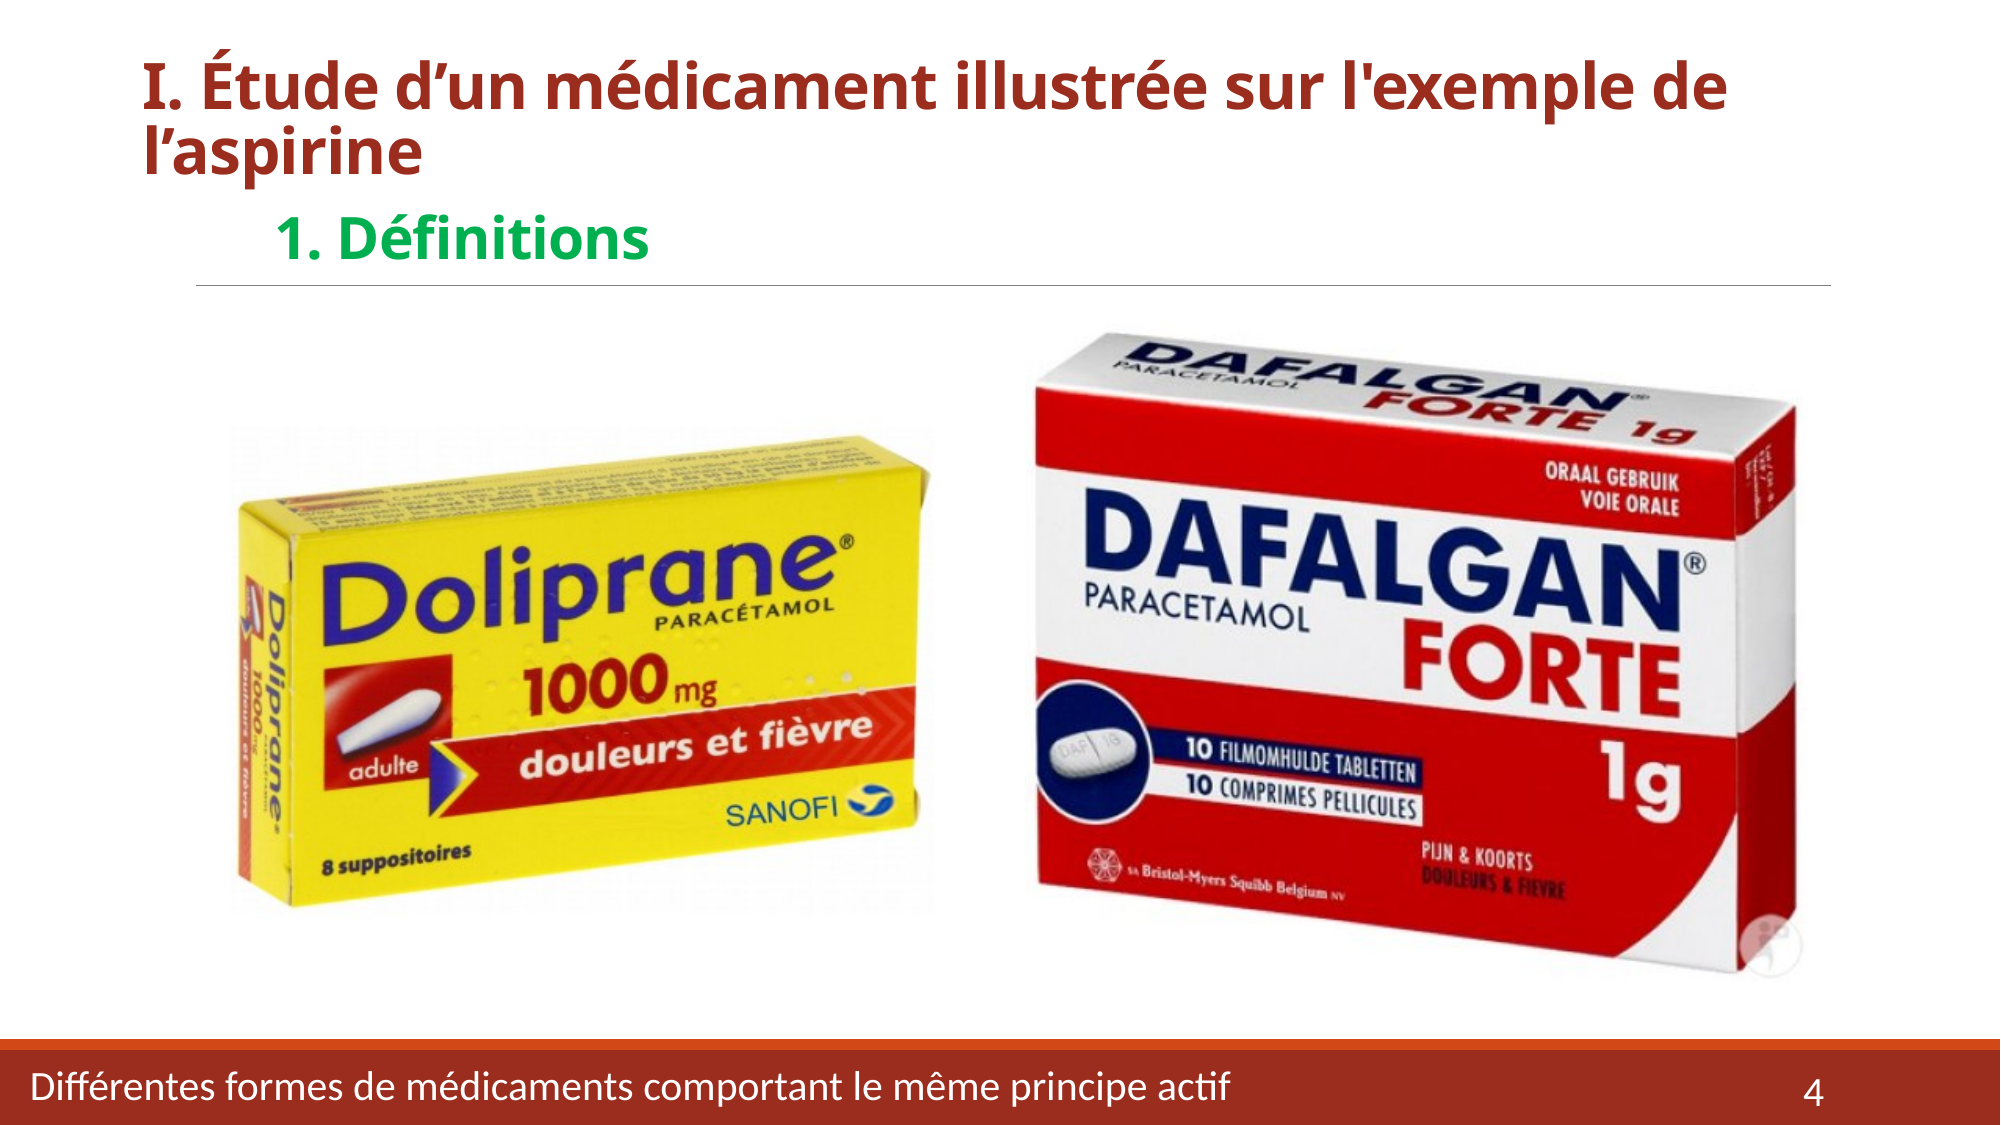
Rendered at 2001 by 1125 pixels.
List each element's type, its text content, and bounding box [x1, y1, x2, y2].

text_box I. Étude d’un médicament illustrée sur l'exemple de l’aspirine 1. Définitions [127, 47, 1840, 286]
picture [230, 317, 936, 1022]
text_box Différentes formes de médicaments comportant le même principe actif [0, 1056, 2000, 1125]
picture [1025, 322, 1808, 984]
